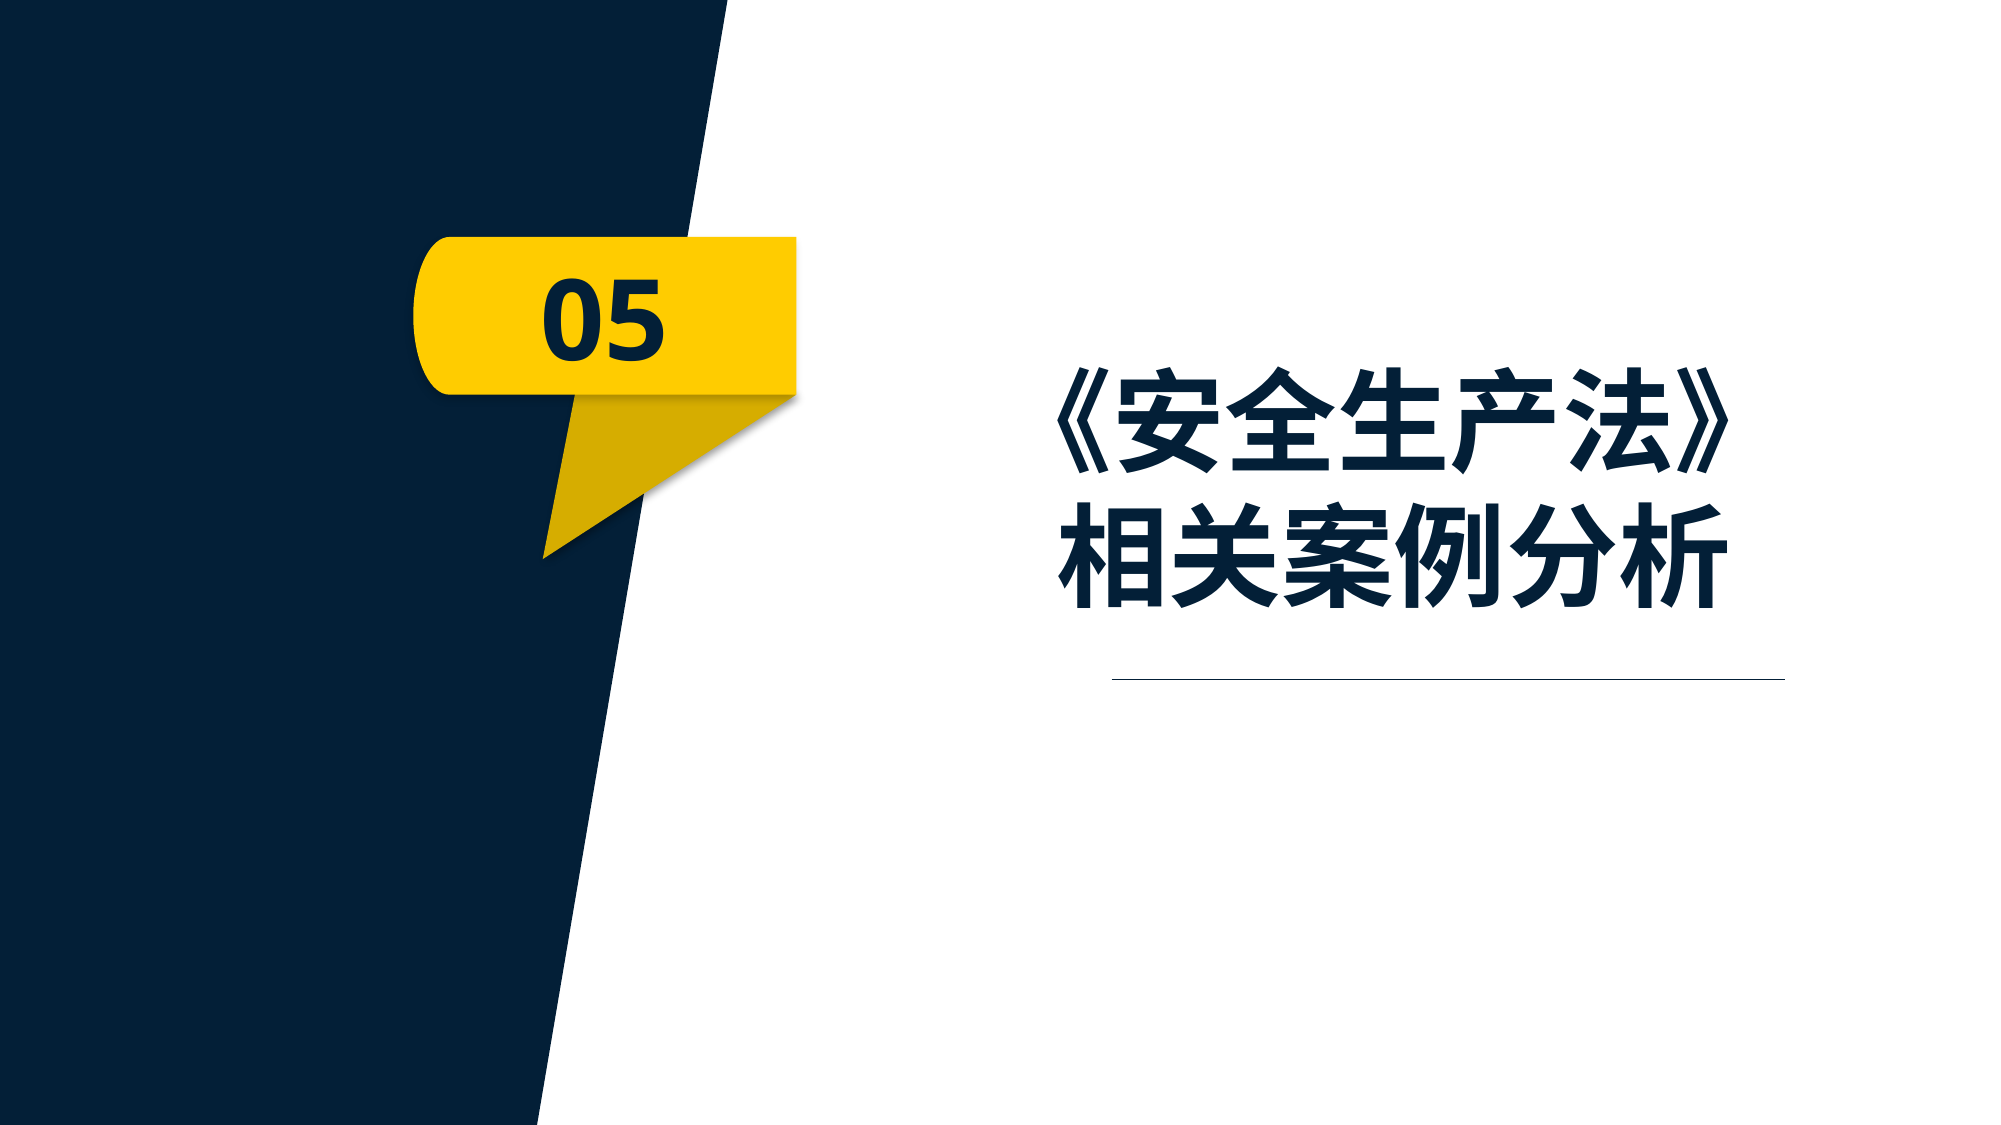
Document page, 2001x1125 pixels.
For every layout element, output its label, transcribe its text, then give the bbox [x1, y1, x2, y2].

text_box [413, 236, 797, 490]
text_box 《安全生产法》 相关案例分析 [735, 343, 2000, 629]
text_box [0, 0, 729, 1125]
